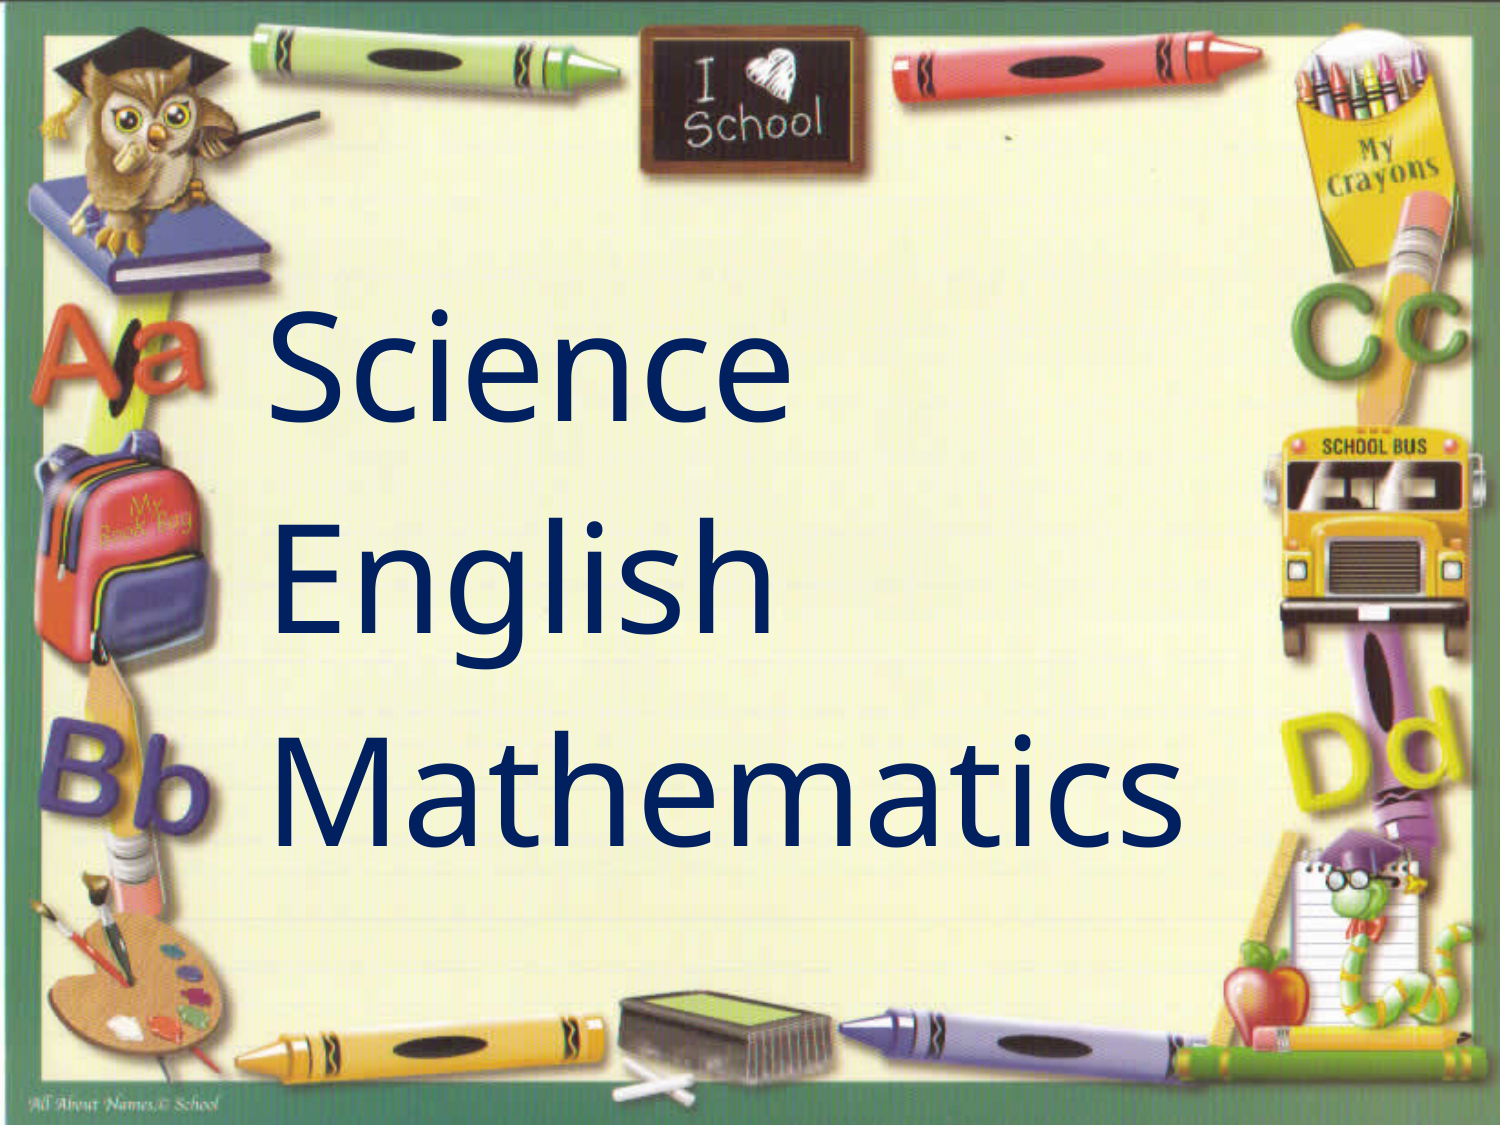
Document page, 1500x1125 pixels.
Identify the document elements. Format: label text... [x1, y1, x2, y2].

picture [0, 0, 1500, 1125]
list Science English Mathematics [249, 262, 1275, 1005]
